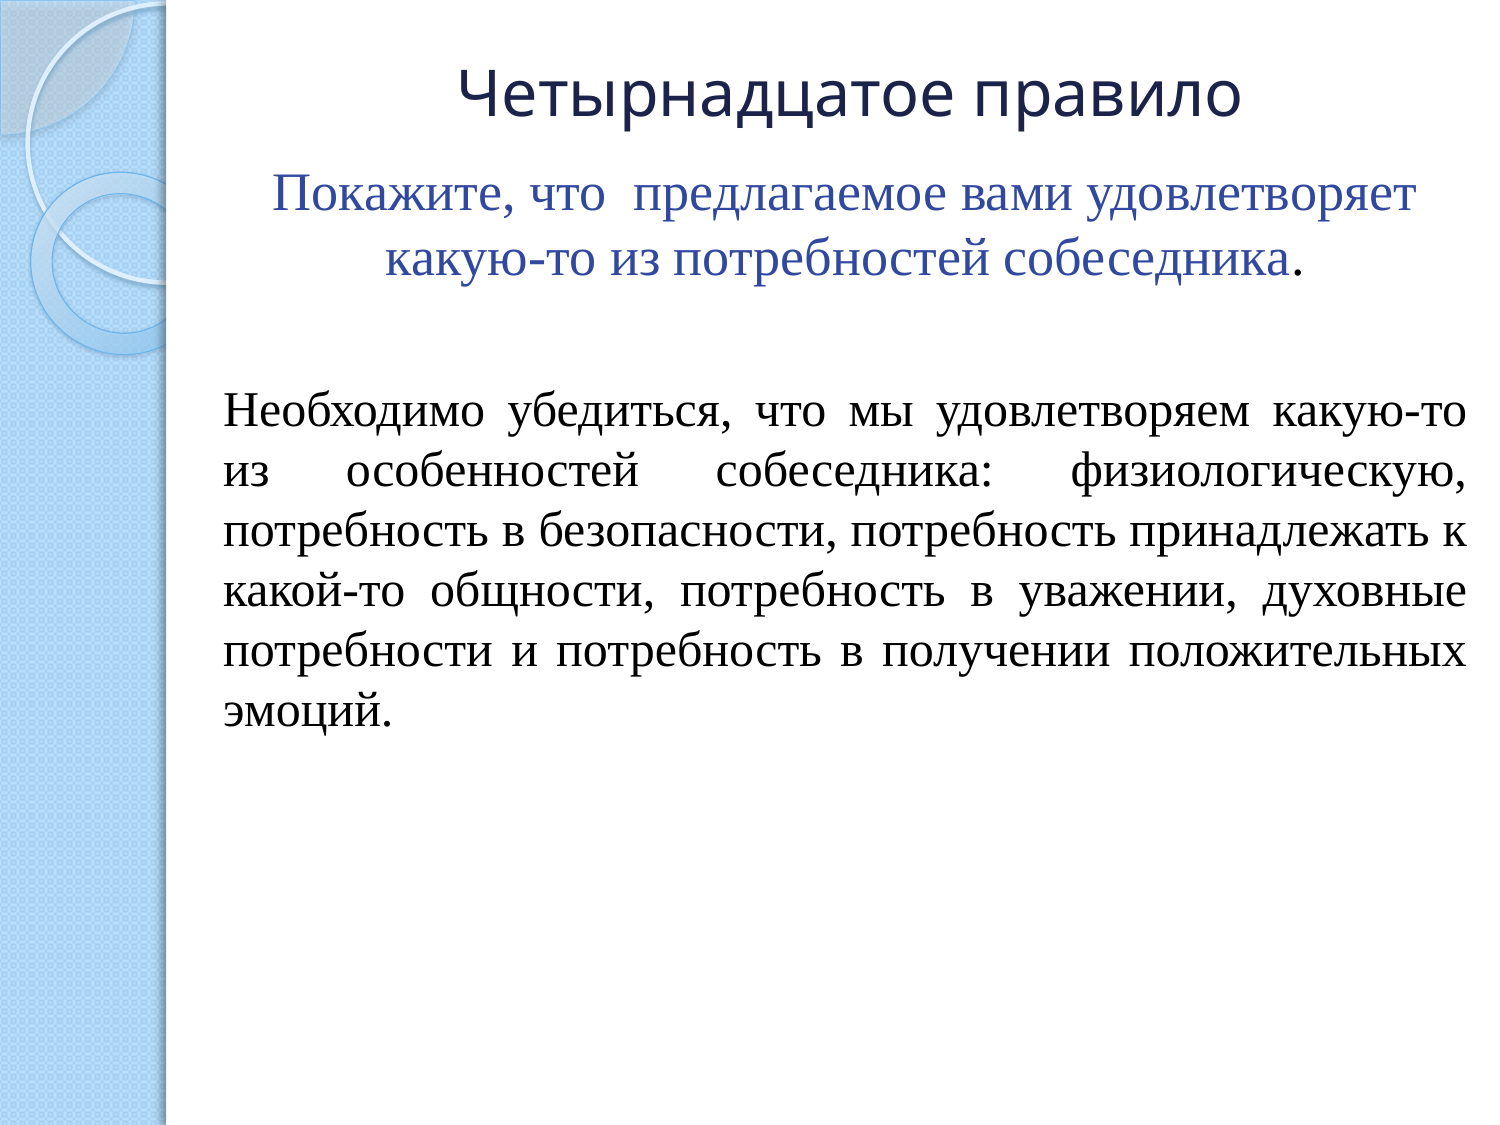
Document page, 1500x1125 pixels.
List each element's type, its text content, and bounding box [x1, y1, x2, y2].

list Покажите, что предлагаемое вами удовлетворяет какую-то из потребностей собеседника. Необходимо убедиться, что мы удовлетворяем какую-то из особенностей собеседника: физиологическую, потребность в безопасности, потребность принадлежать к какой-то общности, потребность в уважении, духовные потребности и потребность в получении положительных эмоций. [194, 149, 1483, 1071]
title Четырнадцатое правило [235, 45, 1466, 138]
